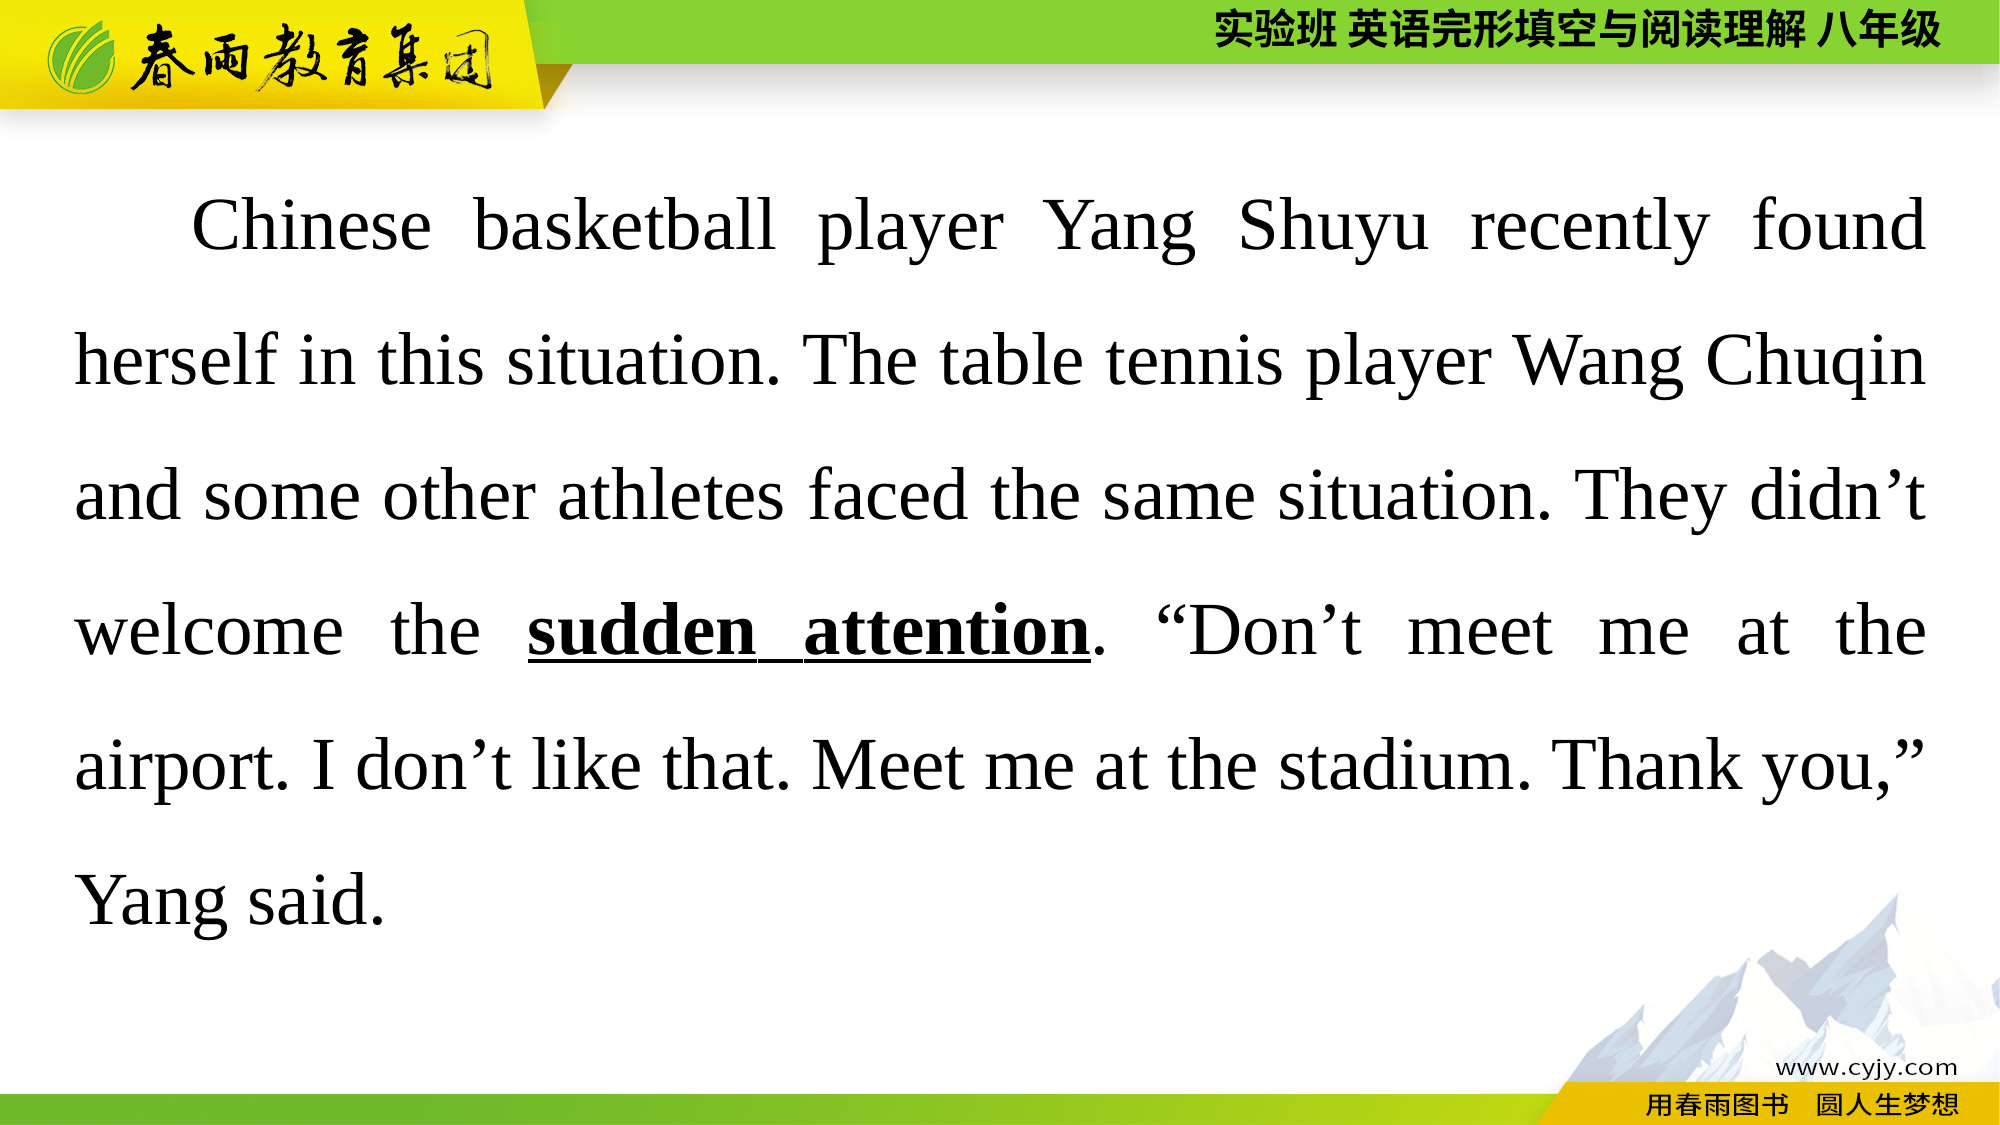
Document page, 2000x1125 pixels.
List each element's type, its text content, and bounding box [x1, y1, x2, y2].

picture [0, 0, 2000, 1125]
list Chinese basketball player Yang Shuyu recently found herself in this situation. The table tennis player Wang Chuqin and some other athletes faced the same situation. They didn’t welcome the sudden attention. “Don’t meet me at the airport. I don’t like that. Meet me at the stadium. Thank you,” Yang said. [59, 122, 1944, 956]
